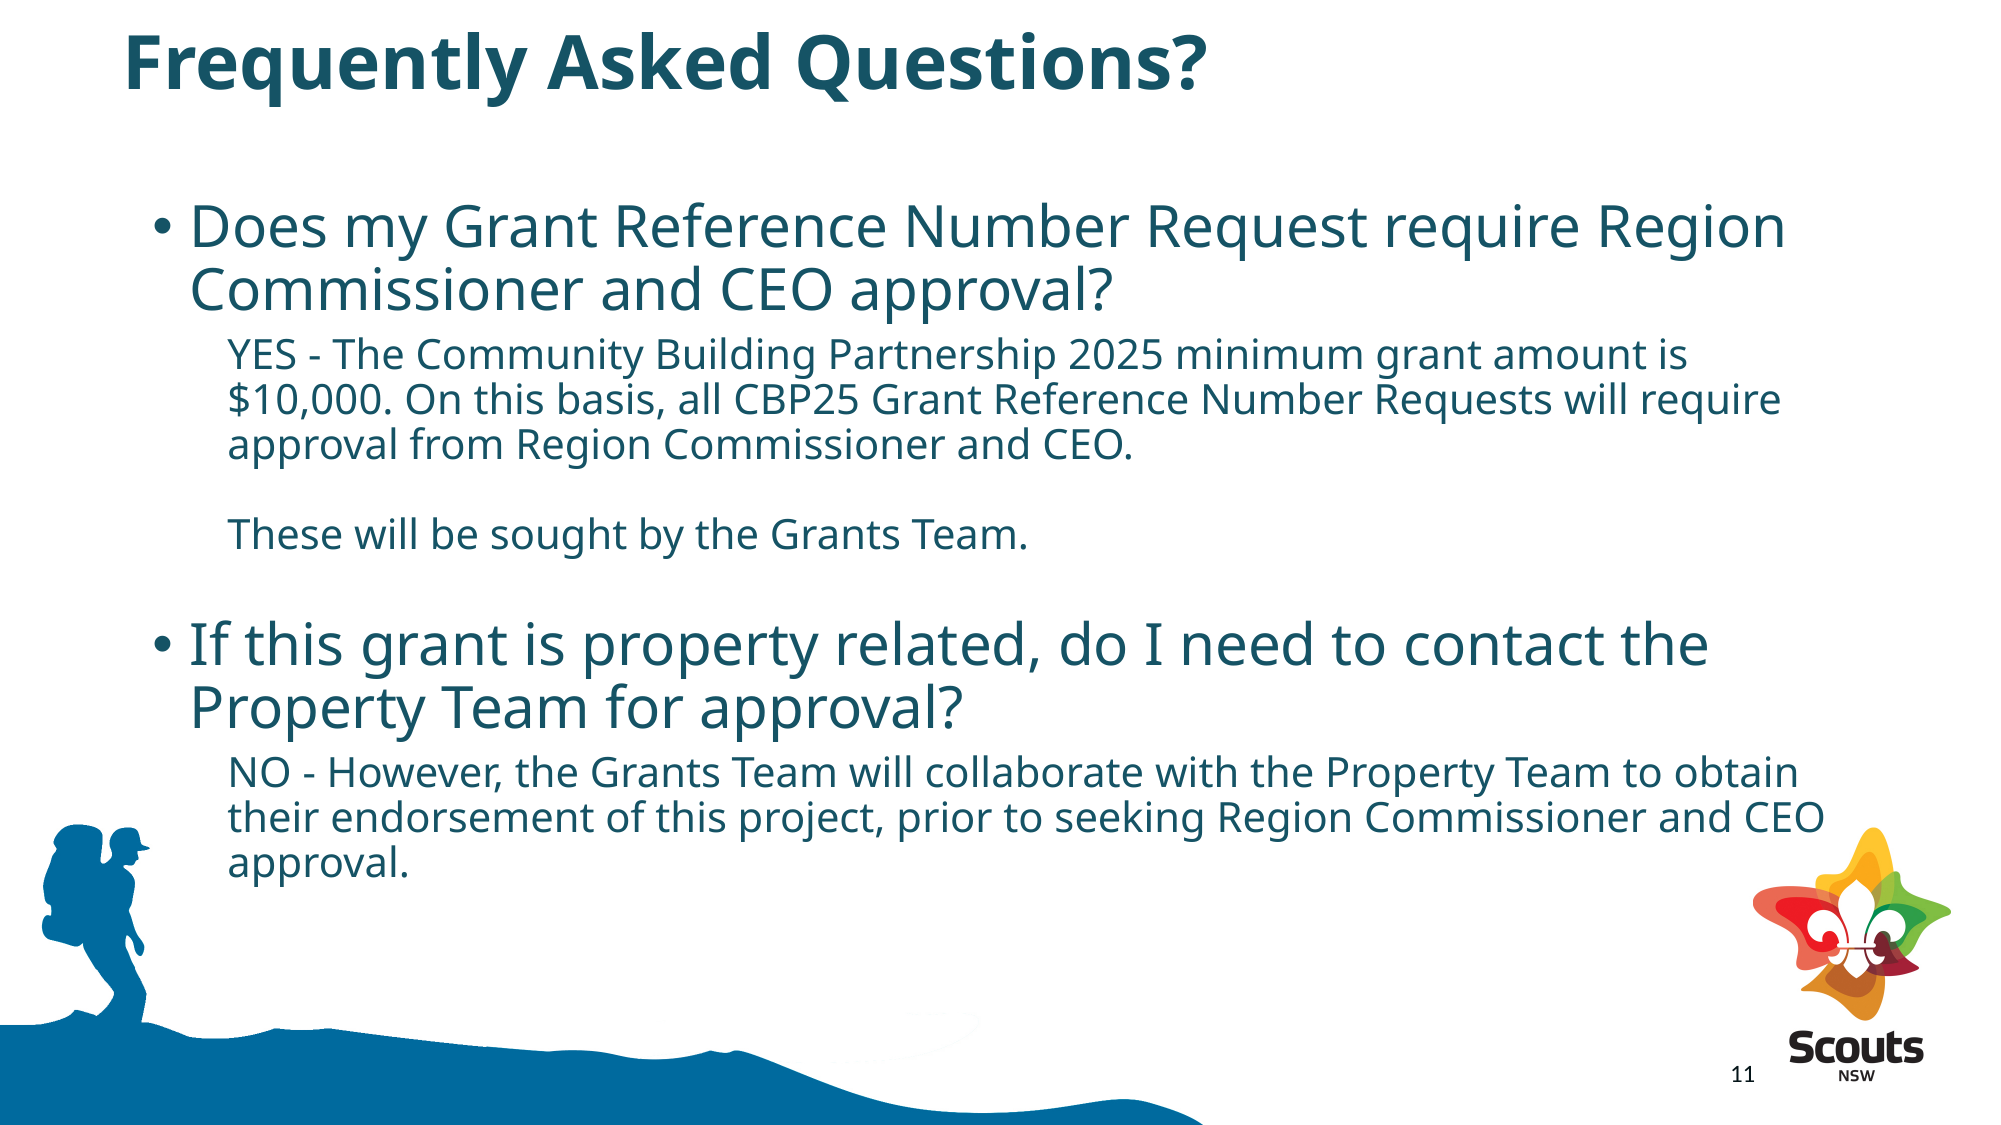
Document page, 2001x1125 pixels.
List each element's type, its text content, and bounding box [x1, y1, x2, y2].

slide_number 11 [1320, 1042, 1771, 1103]
picture [124, 862, 137, 931]
list Does my Grant Reference Number Request require Region Commissioner and CEO approval? YES - The Community Building Partnership 2025 minimum grant amount is $10,000. On this basis, all CBP25 Grant Reference Number Requests will require approval from Region Commissioner and CEO. These will be sought by the Grants Team. If this grant is property related, do I need to contact the Property Team for approval? NO - However, the Grants Team will collaborate with the Property Team to obtain their endorsement of this project, prior to seeking Region Commissioner and CEO approval. [137, 189, 1863, 1014]
picture [0, 0, 2001, 1125]
picture [126, 937, 137, 970]
title Frequently Asked Questions? [107, 0, 1893, 130]
